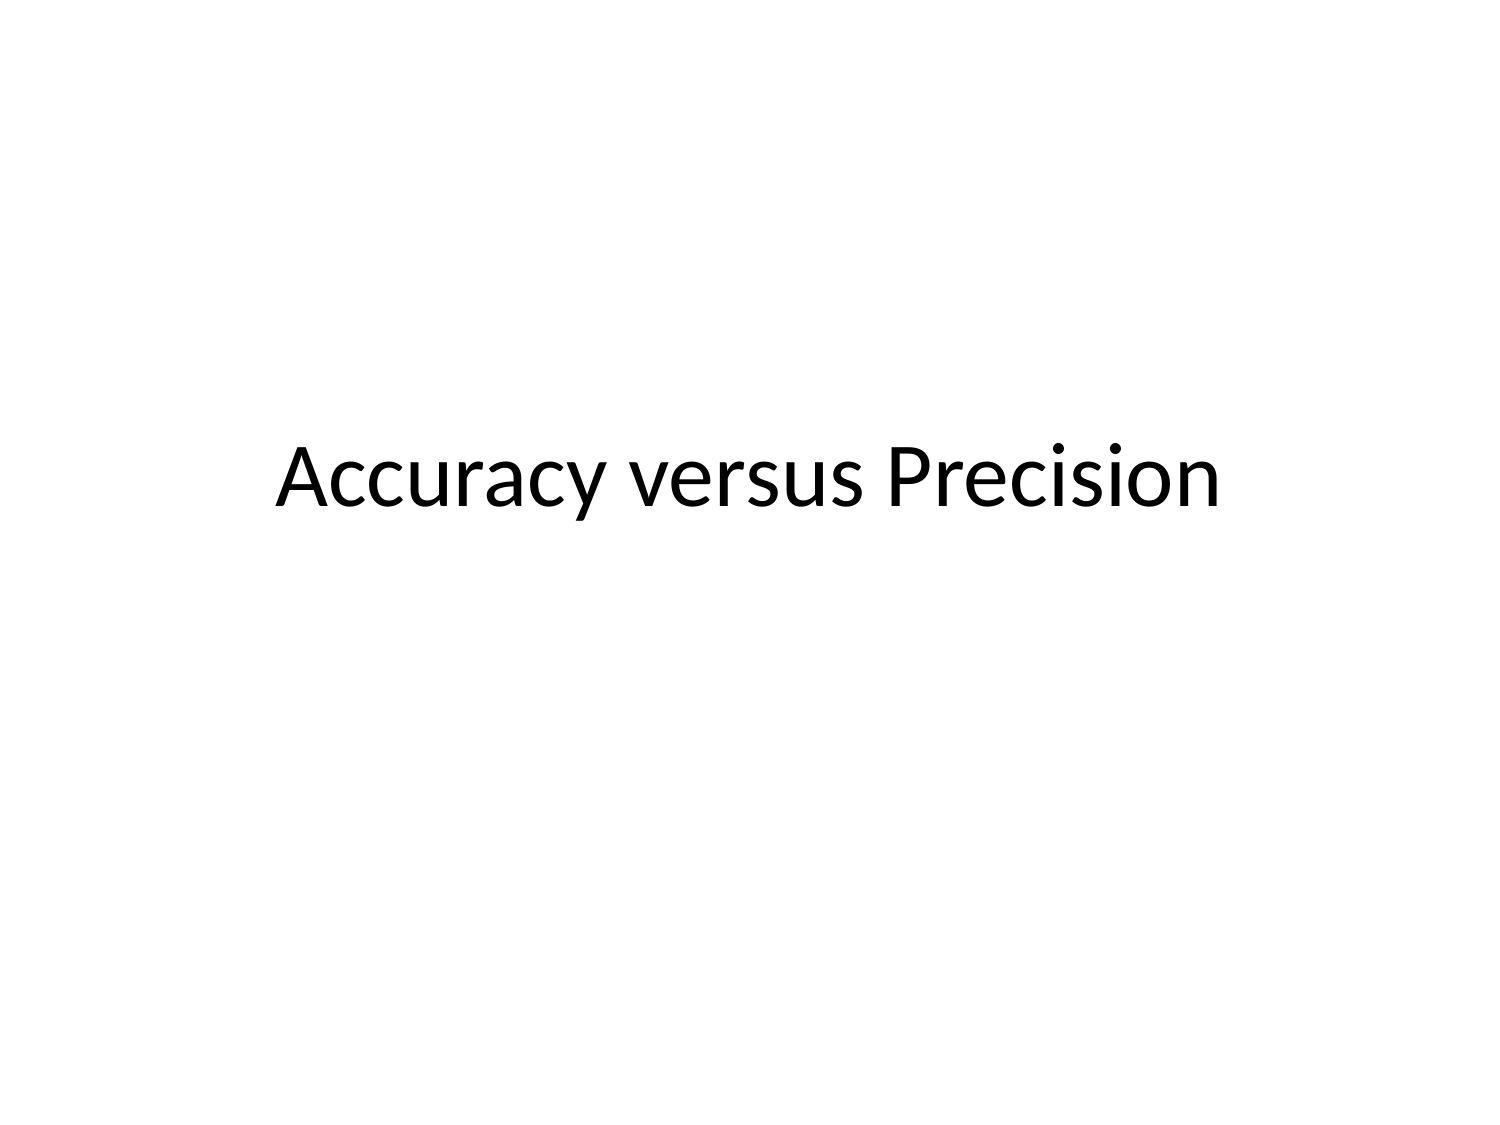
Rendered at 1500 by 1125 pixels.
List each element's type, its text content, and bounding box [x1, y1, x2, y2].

title Accuracy versus Precision [112, 349, 1388, 591]
